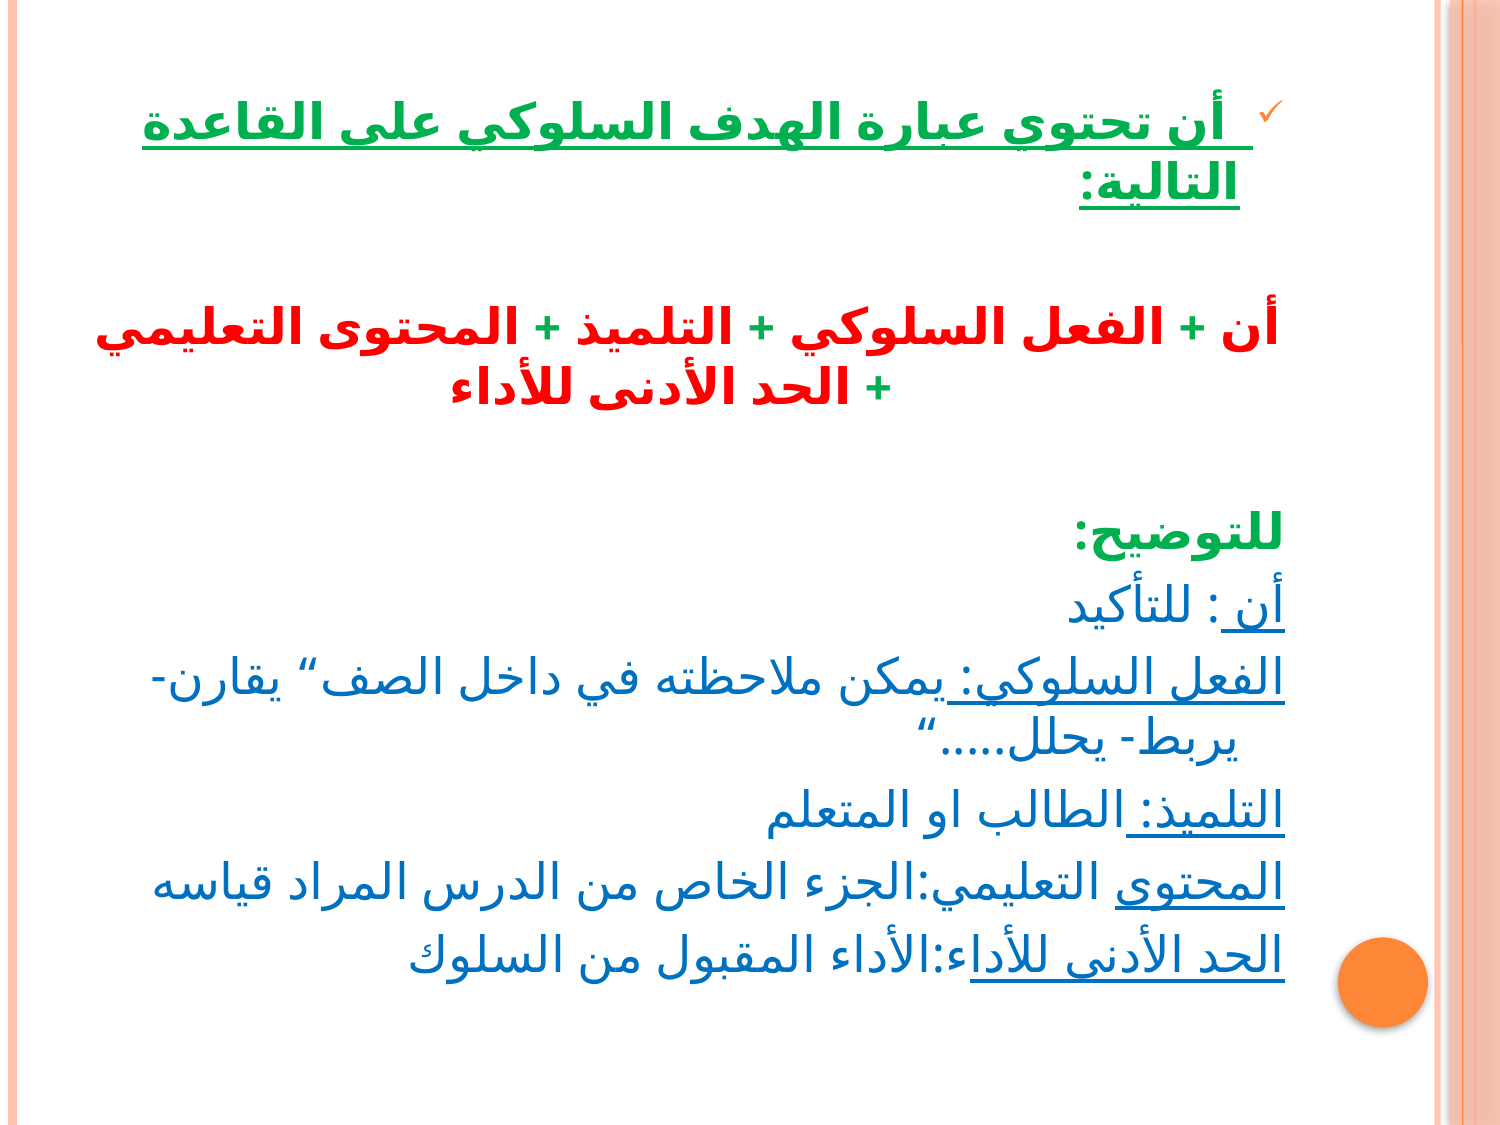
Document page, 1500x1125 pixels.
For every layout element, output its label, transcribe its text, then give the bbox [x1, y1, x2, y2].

list أن تحتوي عبارة الهدف السلوكي على القاعدة التالية: أن + الفعل السلوكي + التلميذ + المحتوى التعليمي + الحد الأدنى للأداء للتوضيح: أن : للتأكيد الفعل السلوكي: يمكن ملاحظته في داخل الصف“ يقارن-يربط- يحلل.....“ التلميذ: الطالب او المتعلم المحتوى التعليمي:الجزء الخاص من الدرس المراد قياسه الحد الأدنى للأداء:الأداء المقبول من السلوك [75, 82, 1300, 1062]
